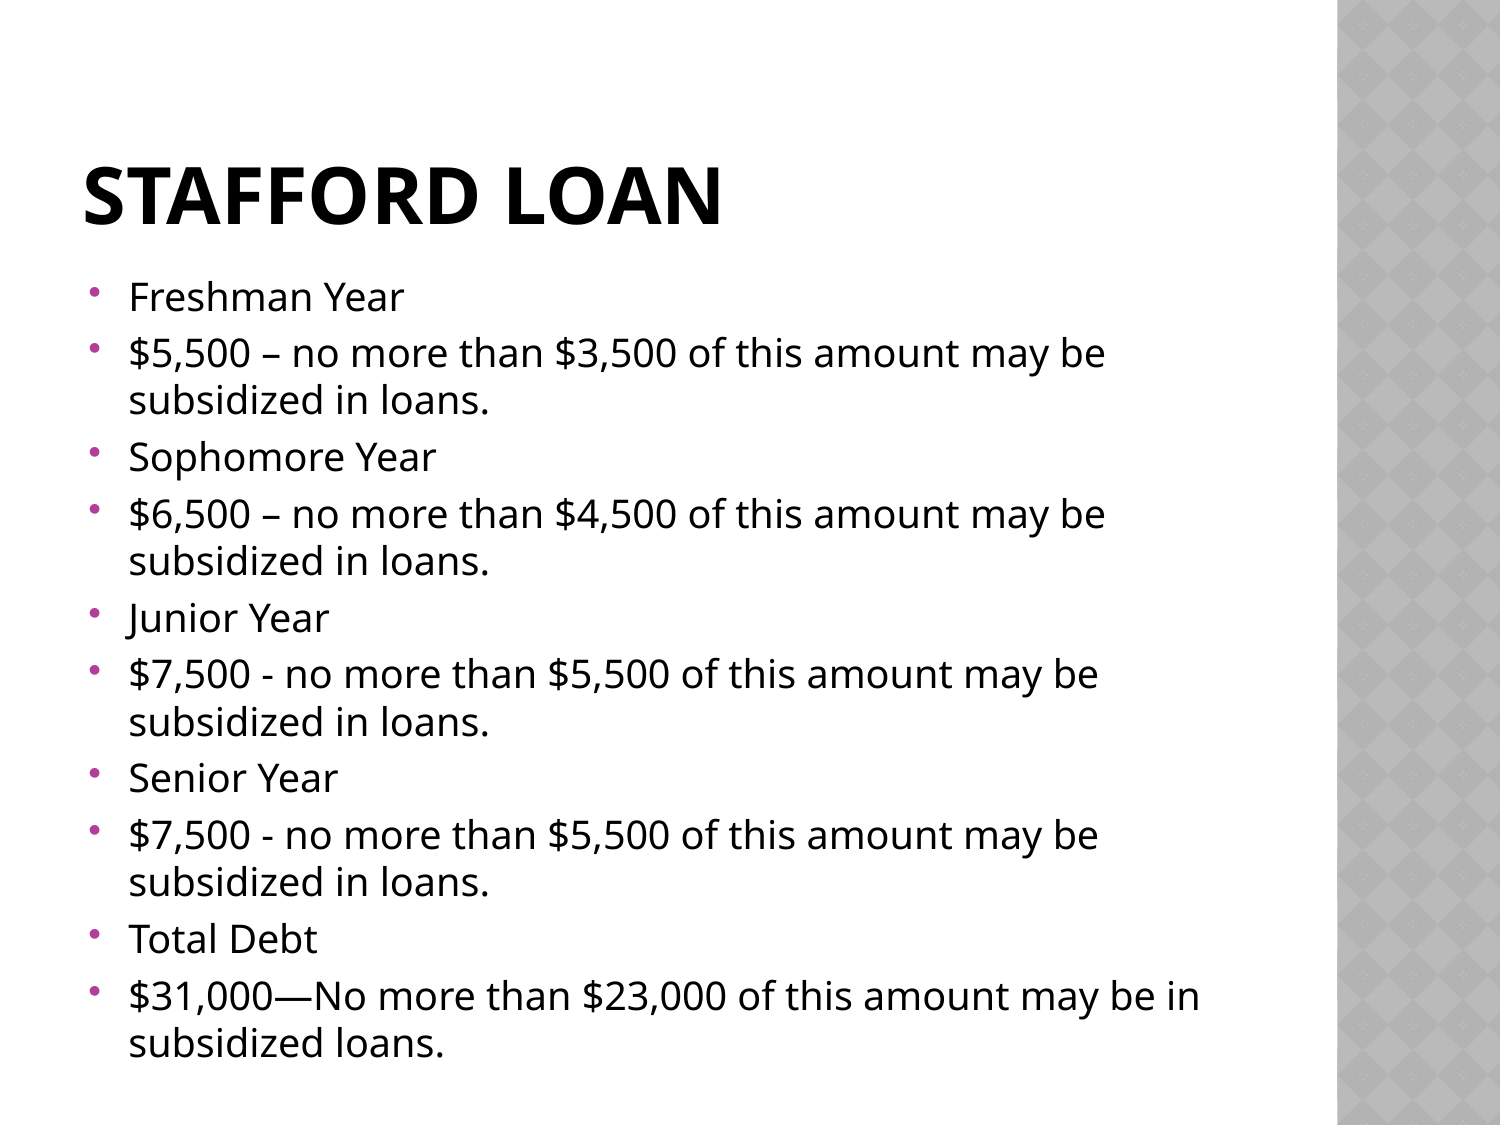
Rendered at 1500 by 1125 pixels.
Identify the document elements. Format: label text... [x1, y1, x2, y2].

list Freshman Year $5,500 – no more than $3,500 of this amount may be subsidized in loans. Sophomore Year $6,500 – no more than $4,500 of this amount may be subsidized in loans. Junior Year $7,500 - no more than $5,500 of this amount may be subsidized in loans. Senior Year $7,500 - no more than $5,500 of this amount may be subsidized in loans. Total Debt $31,000—No more than $23,000 of this amount may be in subsidized loans. [75, 264, 1263, 1075]
title Stafford Loan [75, 52, 1263, 240]
